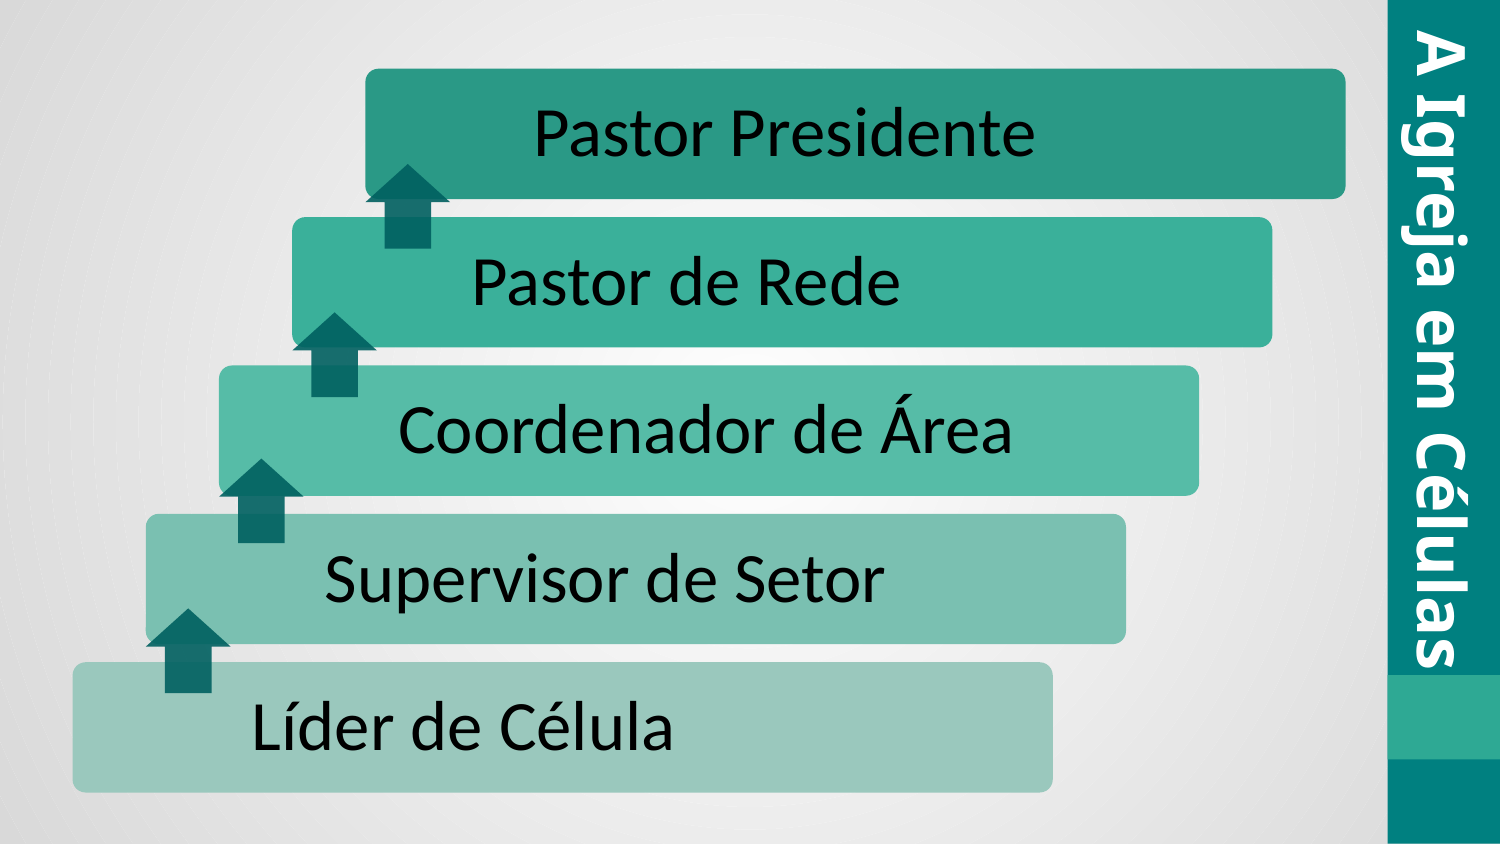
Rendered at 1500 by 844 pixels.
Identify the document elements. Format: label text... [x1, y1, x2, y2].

text_box A Igreja em Células [1397, 23, 1492, 705]
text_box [72, 68, 1346, 793]
